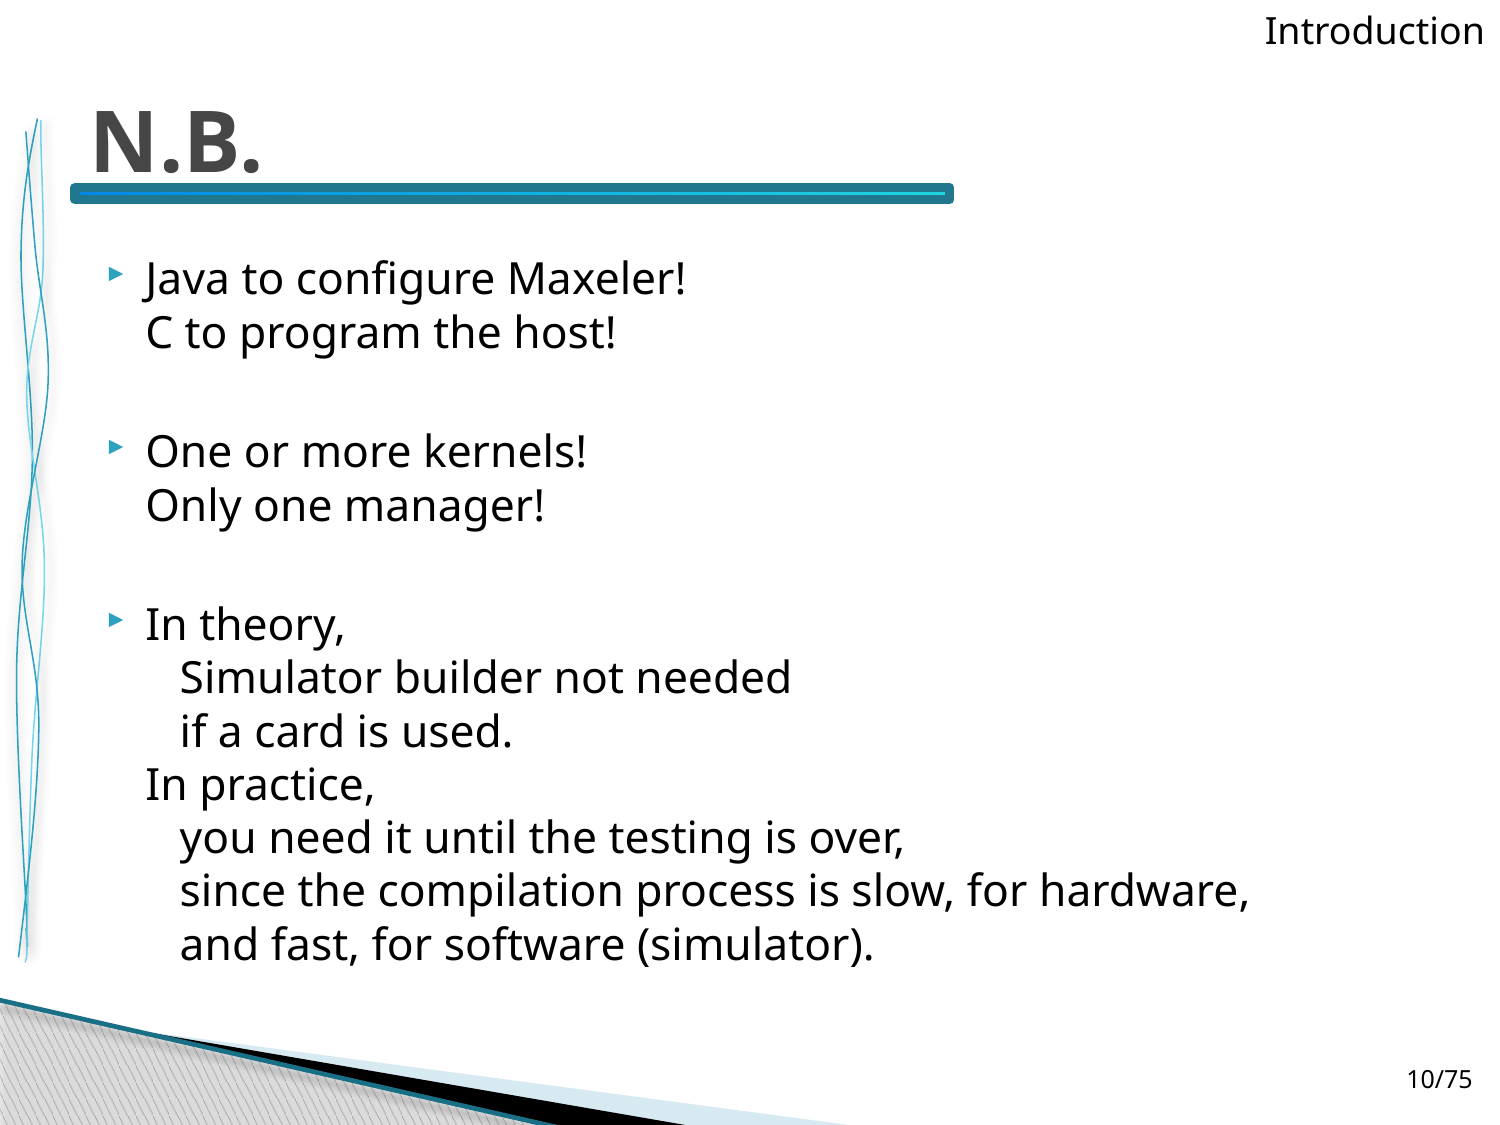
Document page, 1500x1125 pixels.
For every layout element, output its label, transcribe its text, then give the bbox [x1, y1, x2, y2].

list Java to configure Maxeler! C to program the host! One or more kernels! Only one manager! In theory, Simulator builder not needed if a card is used. In practice, you need it until the testing is over, since the compilation process is slow, for hardware, and fast, for software (simulator). [75, 243, 1500, 986]
list Introduction [1074, 0, 1500, 63]
title N.B. [75, 45, 1425, 233]
